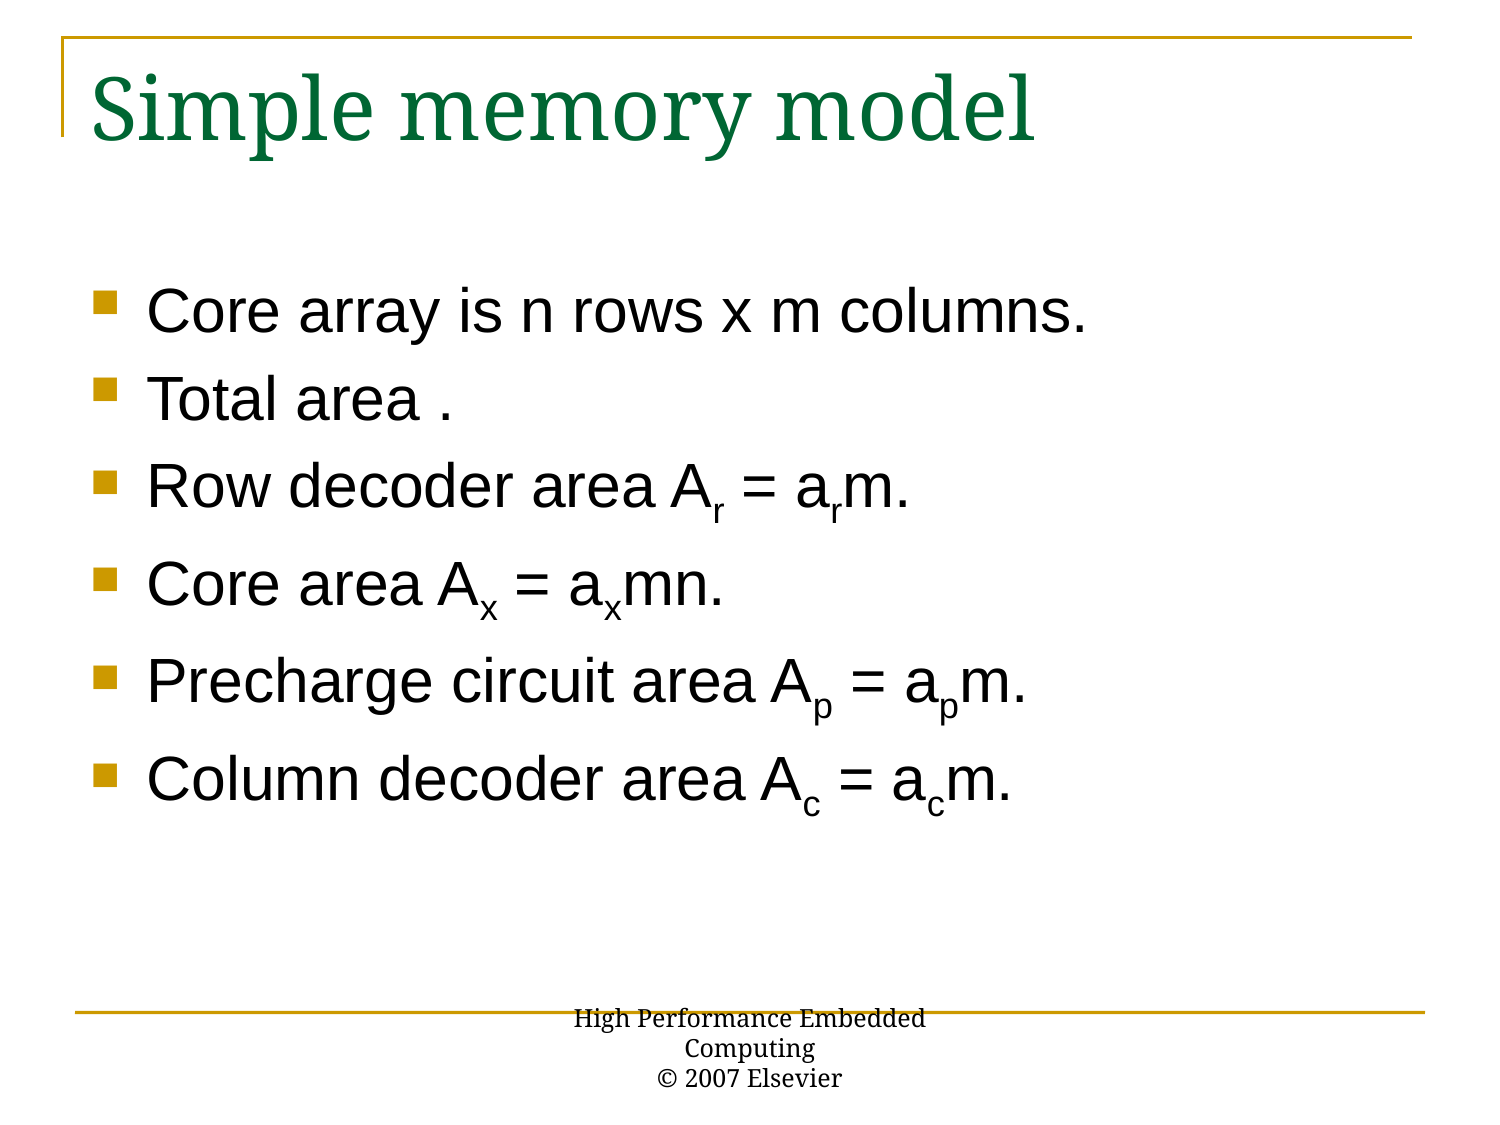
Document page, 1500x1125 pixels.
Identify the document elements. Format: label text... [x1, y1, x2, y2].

title Simple memory model [75, 45, 1425, 233]
footer High Performance Embedded Computing © 2007 Elsevier [512, 1025, 988, 1100]
